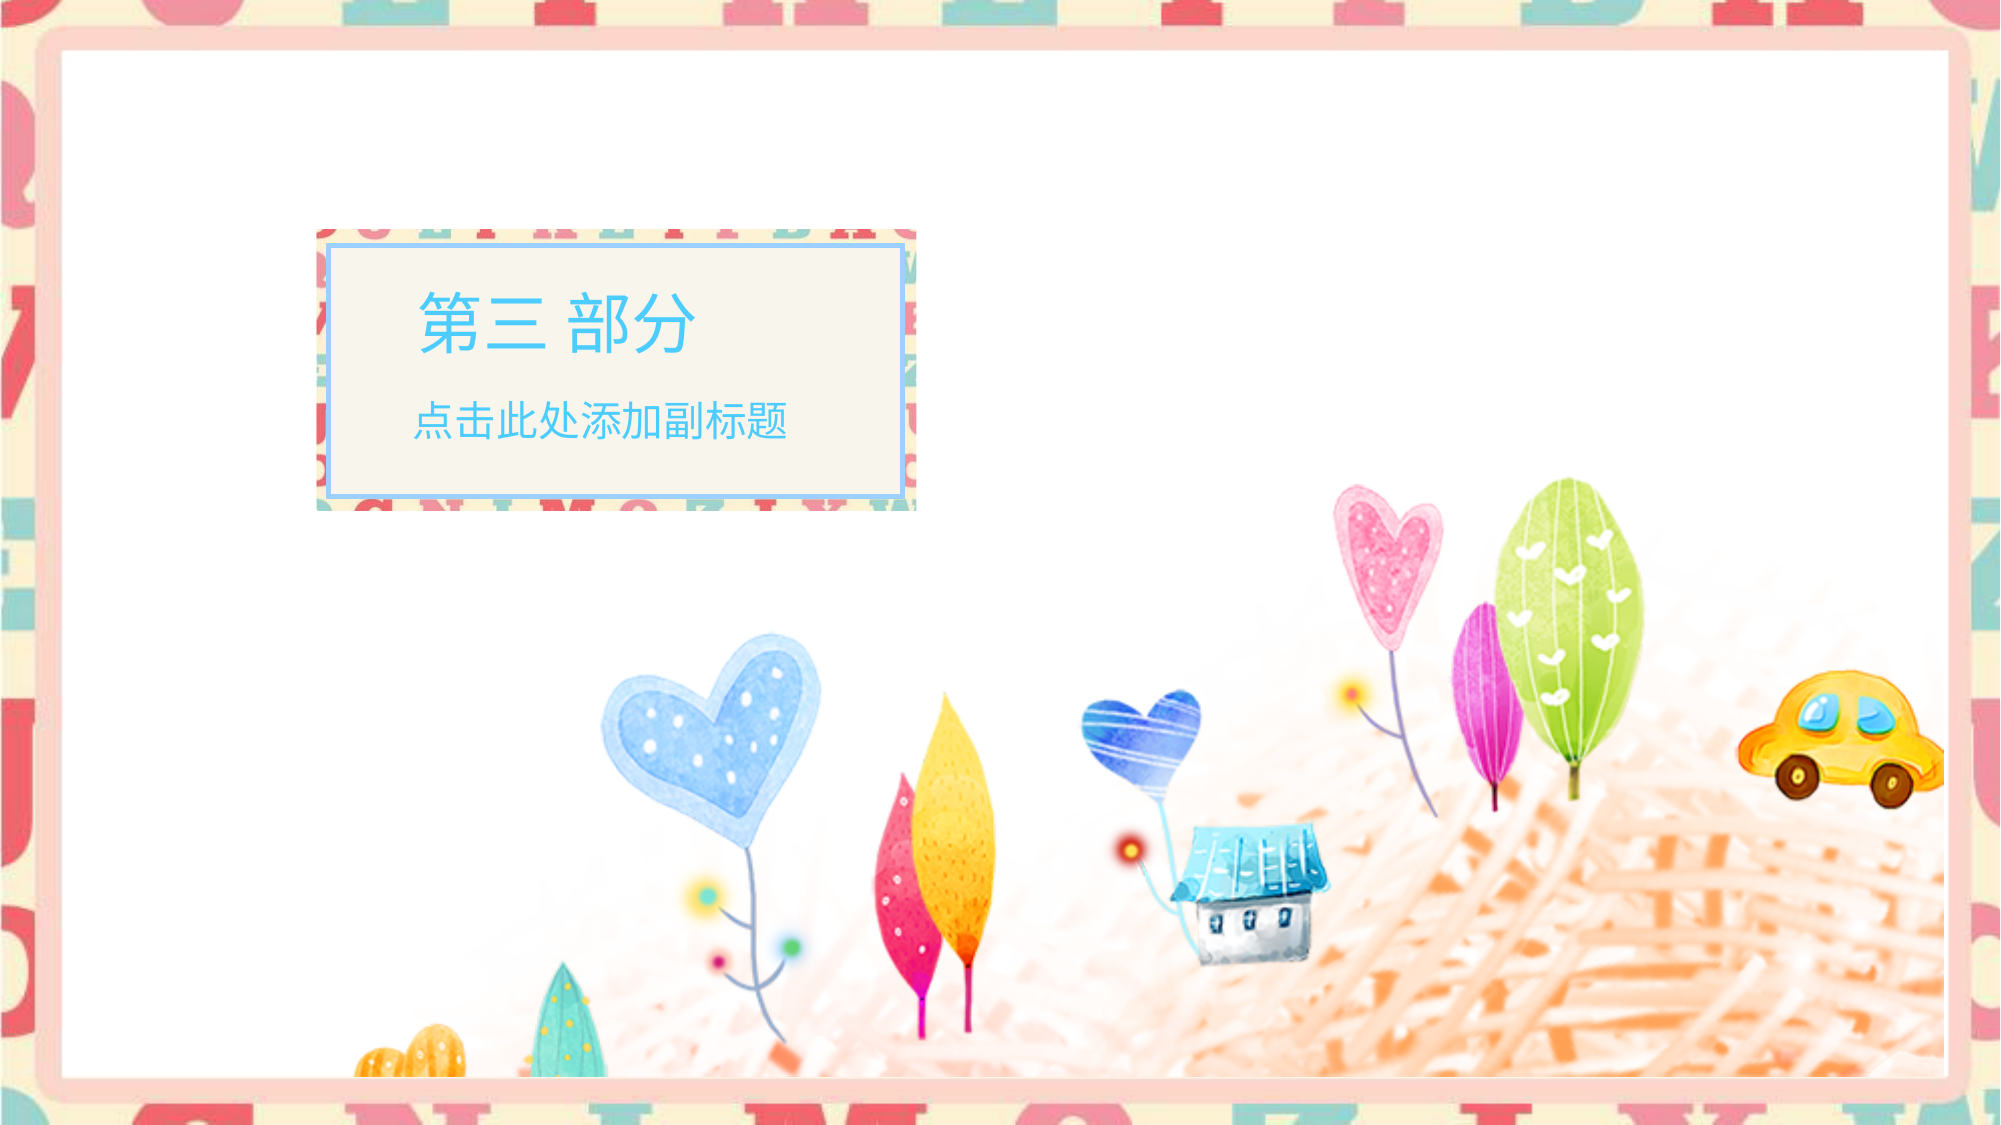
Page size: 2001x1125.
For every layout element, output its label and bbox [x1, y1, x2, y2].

text_box [398, 274, 812, 454]
text_box [316, 229, 917, 511]
picture [0, 0, 2001, 1125]
